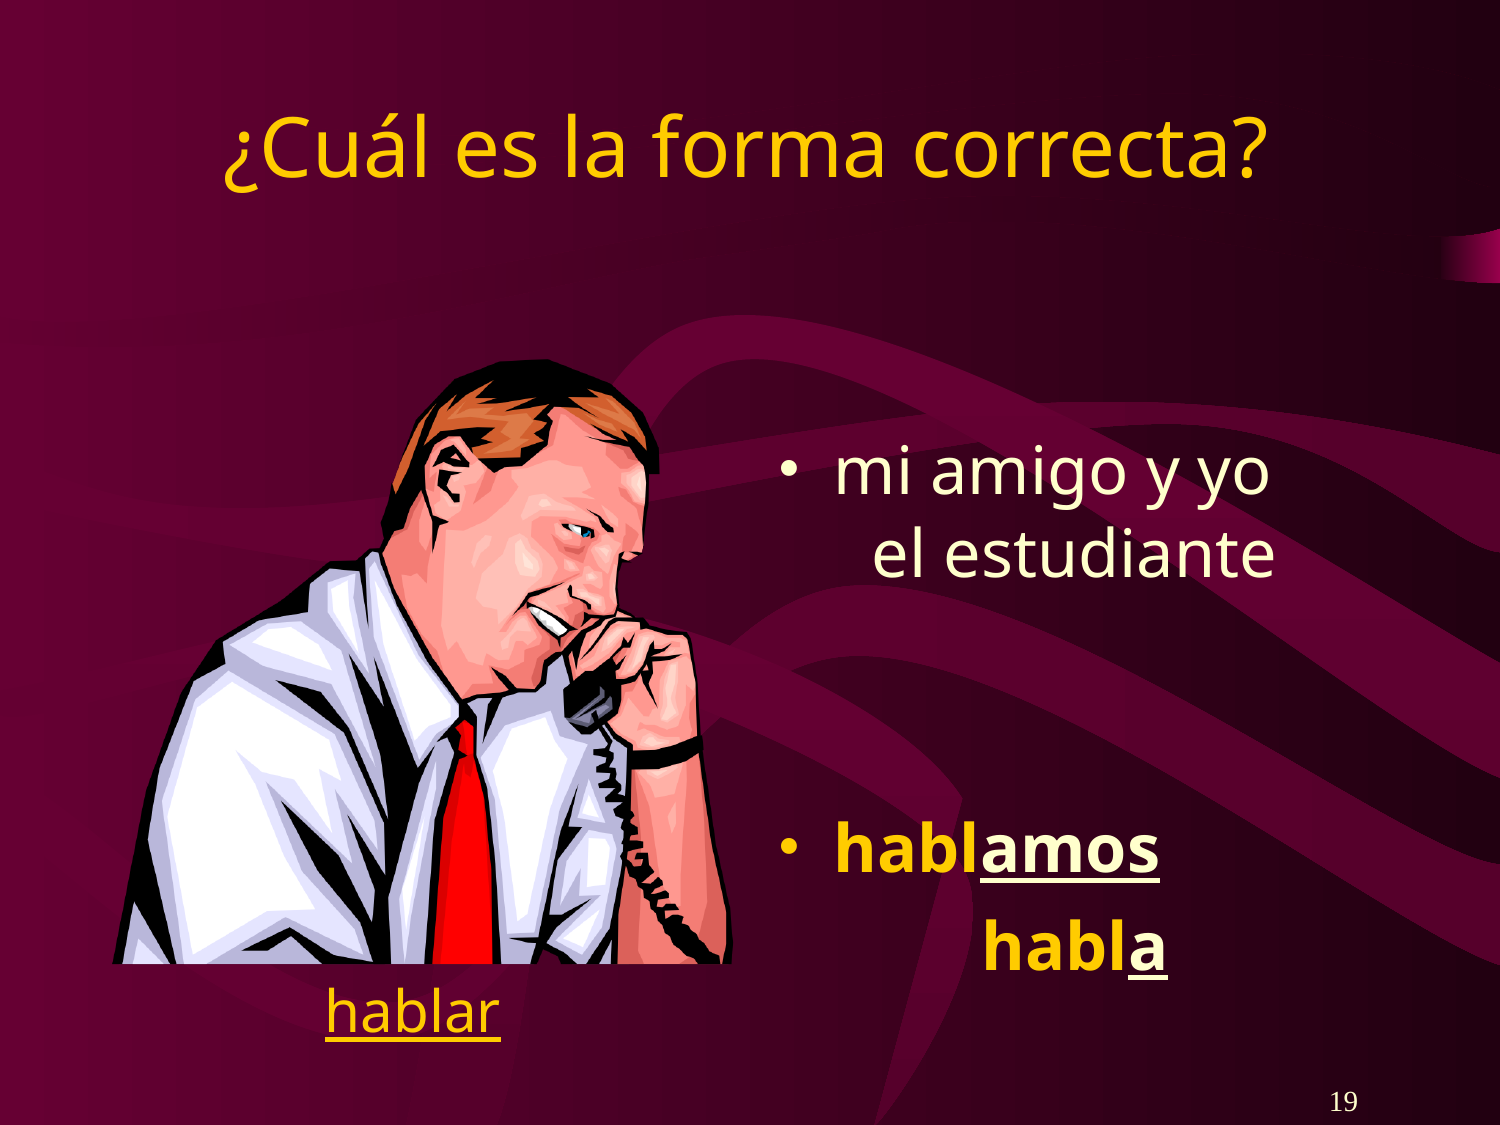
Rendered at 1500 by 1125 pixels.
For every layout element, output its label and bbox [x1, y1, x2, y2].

picture [112, 355, 738, 970]
text_box [0, 0, 1500, 1125]
